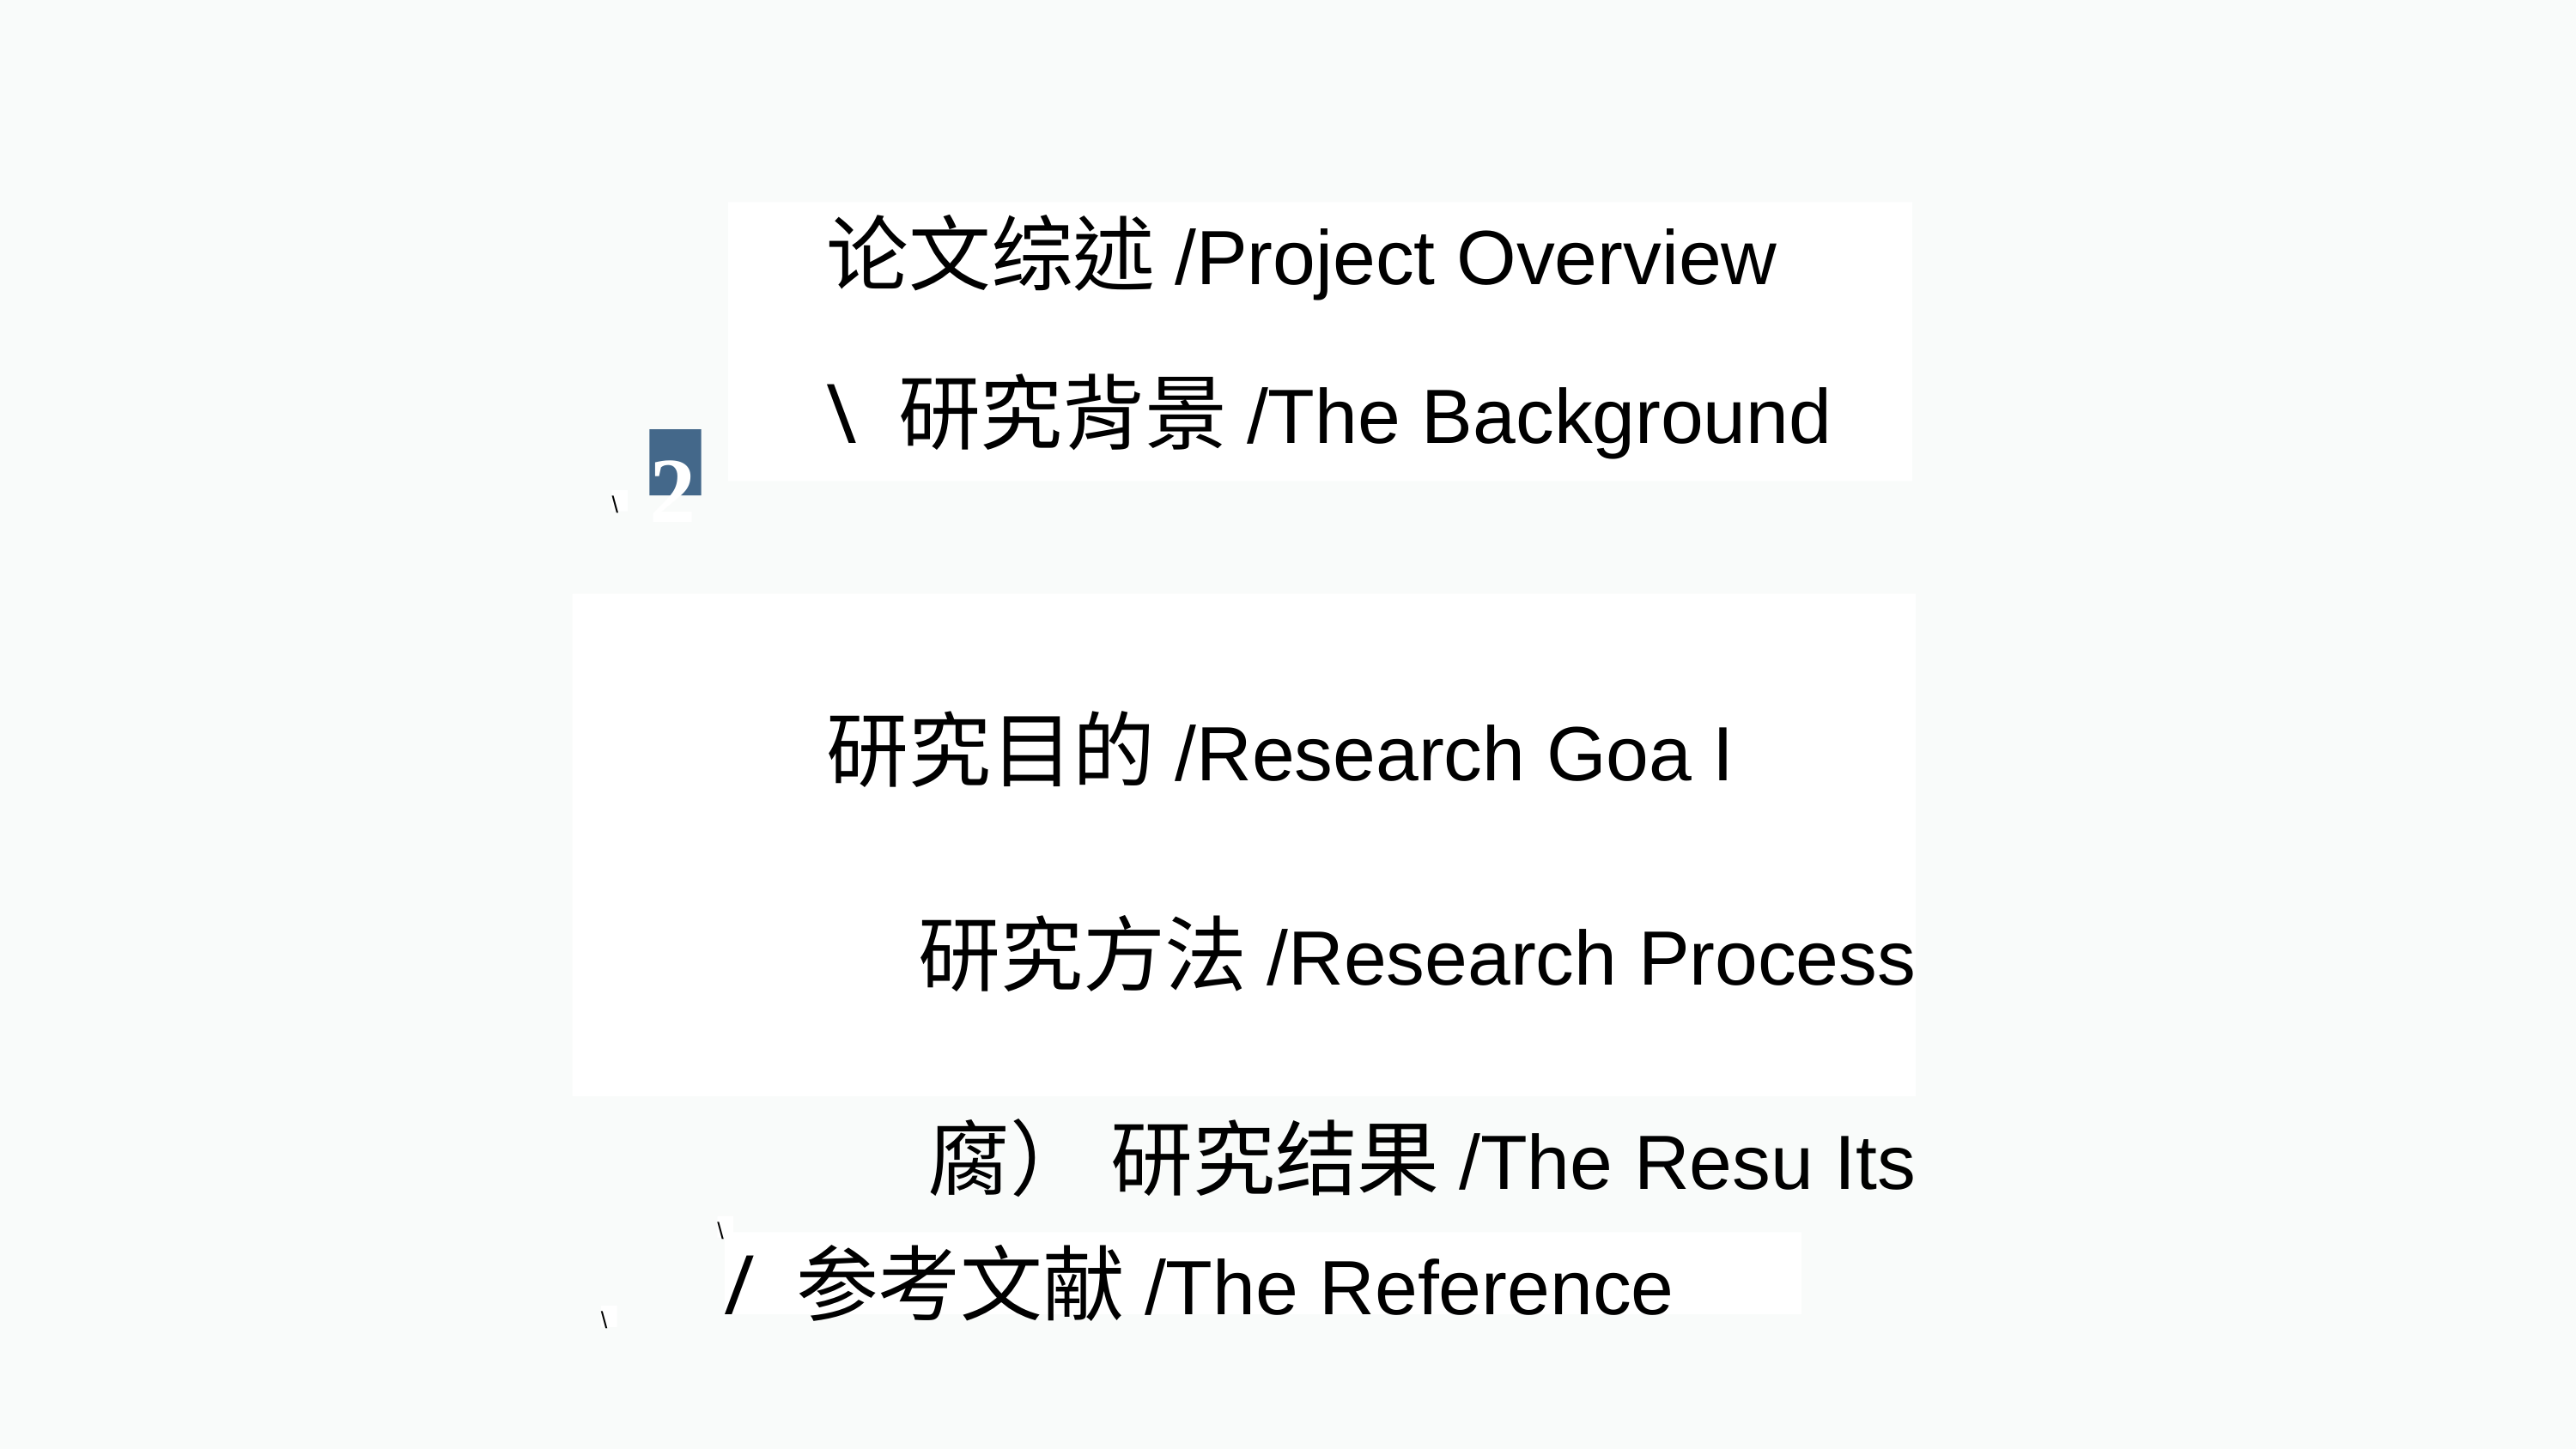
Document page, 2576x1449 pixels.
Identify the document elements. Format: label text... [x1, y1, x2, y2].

text_box \ [611, 489, 629, 512]
text_box \ [600, 1305, 617, 1327]
text_box 2 [649, 429, 702, 496]
text_box / 参考文献/The Reference [724, 1232, 1801, 1315]
text_box 论文综述/Project Overview \ 研究背景/The Background [727, 202, 1912, 482]
text_box \ [717, 1216, 734, 1238]
text_box 研究目的/Research Goa I 研究方法/Research Process 腐） 研究结果/The Resu Its [572, 593, 1917, 1097]
